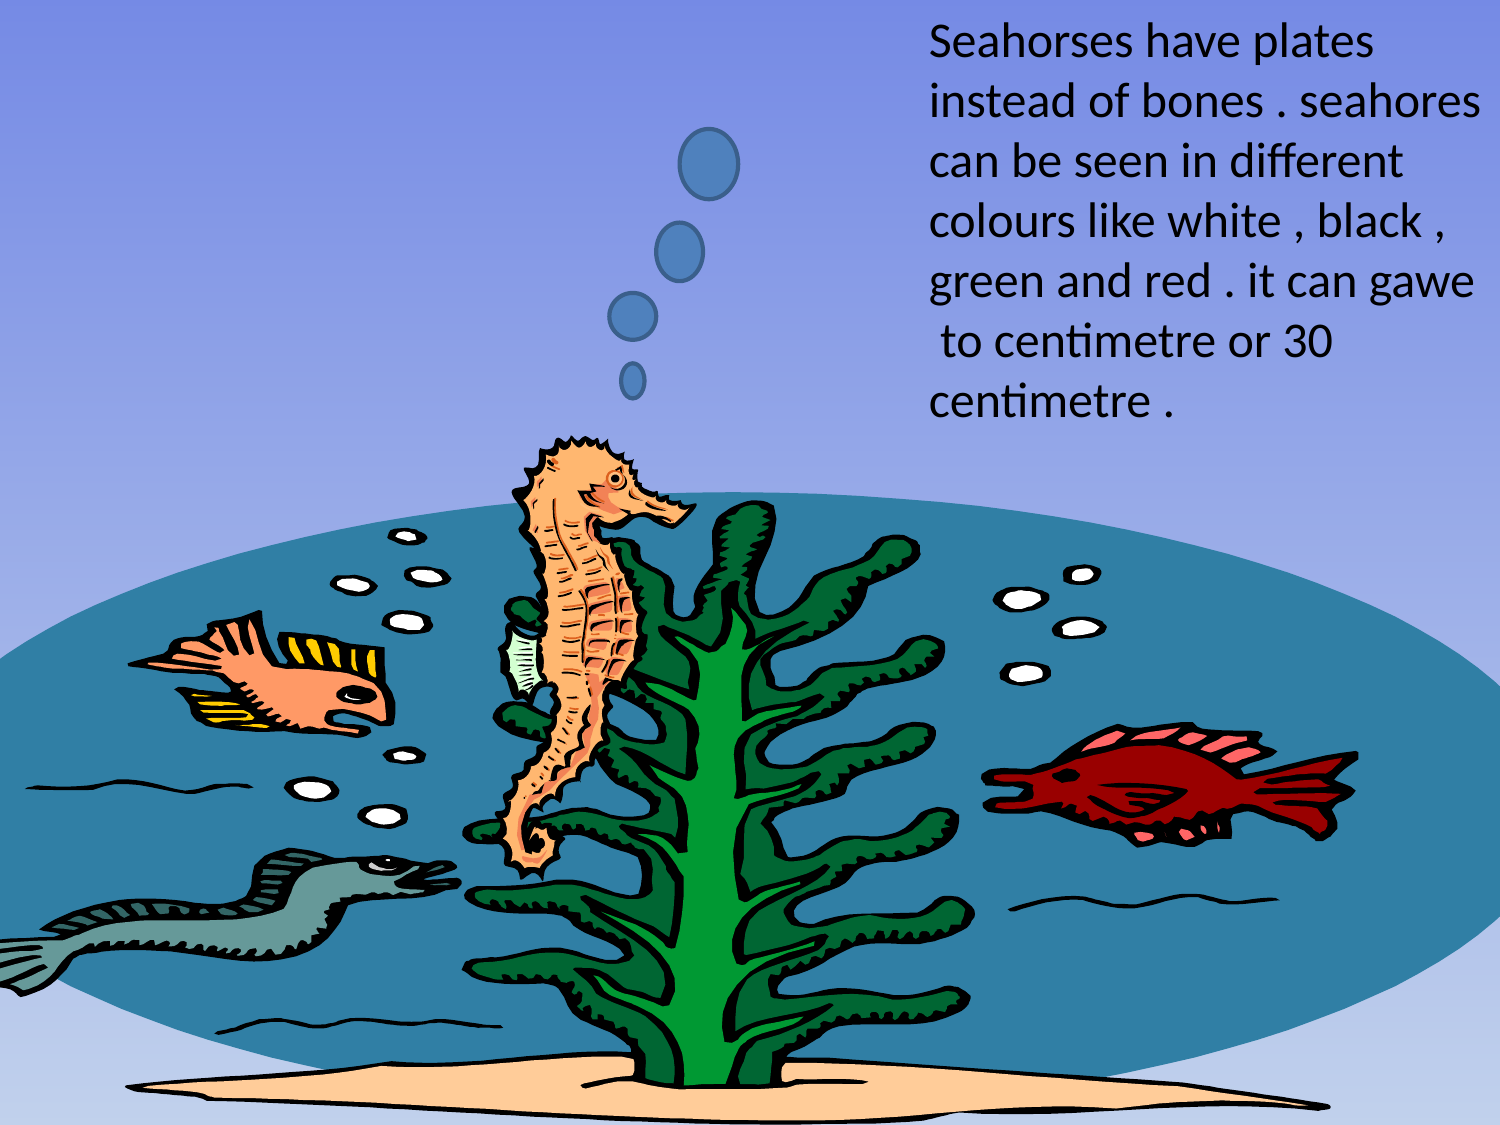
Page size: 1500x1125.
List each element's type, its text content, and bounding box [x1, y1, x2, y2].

text_box [607, 290, 659, 342]
text_box [677, 126, 741, 202]
text_box [654, 220, 706, 284]
text_box [618, 361, 647, 401]
text_box Seahorses have plates instead of bones . seahores can be seen in different colours like white , black , green and red . it can gawe to centimetre or 30 centimetre . [913, 0, 1500, 435]
picture [0, 433, 1500, 1125]
